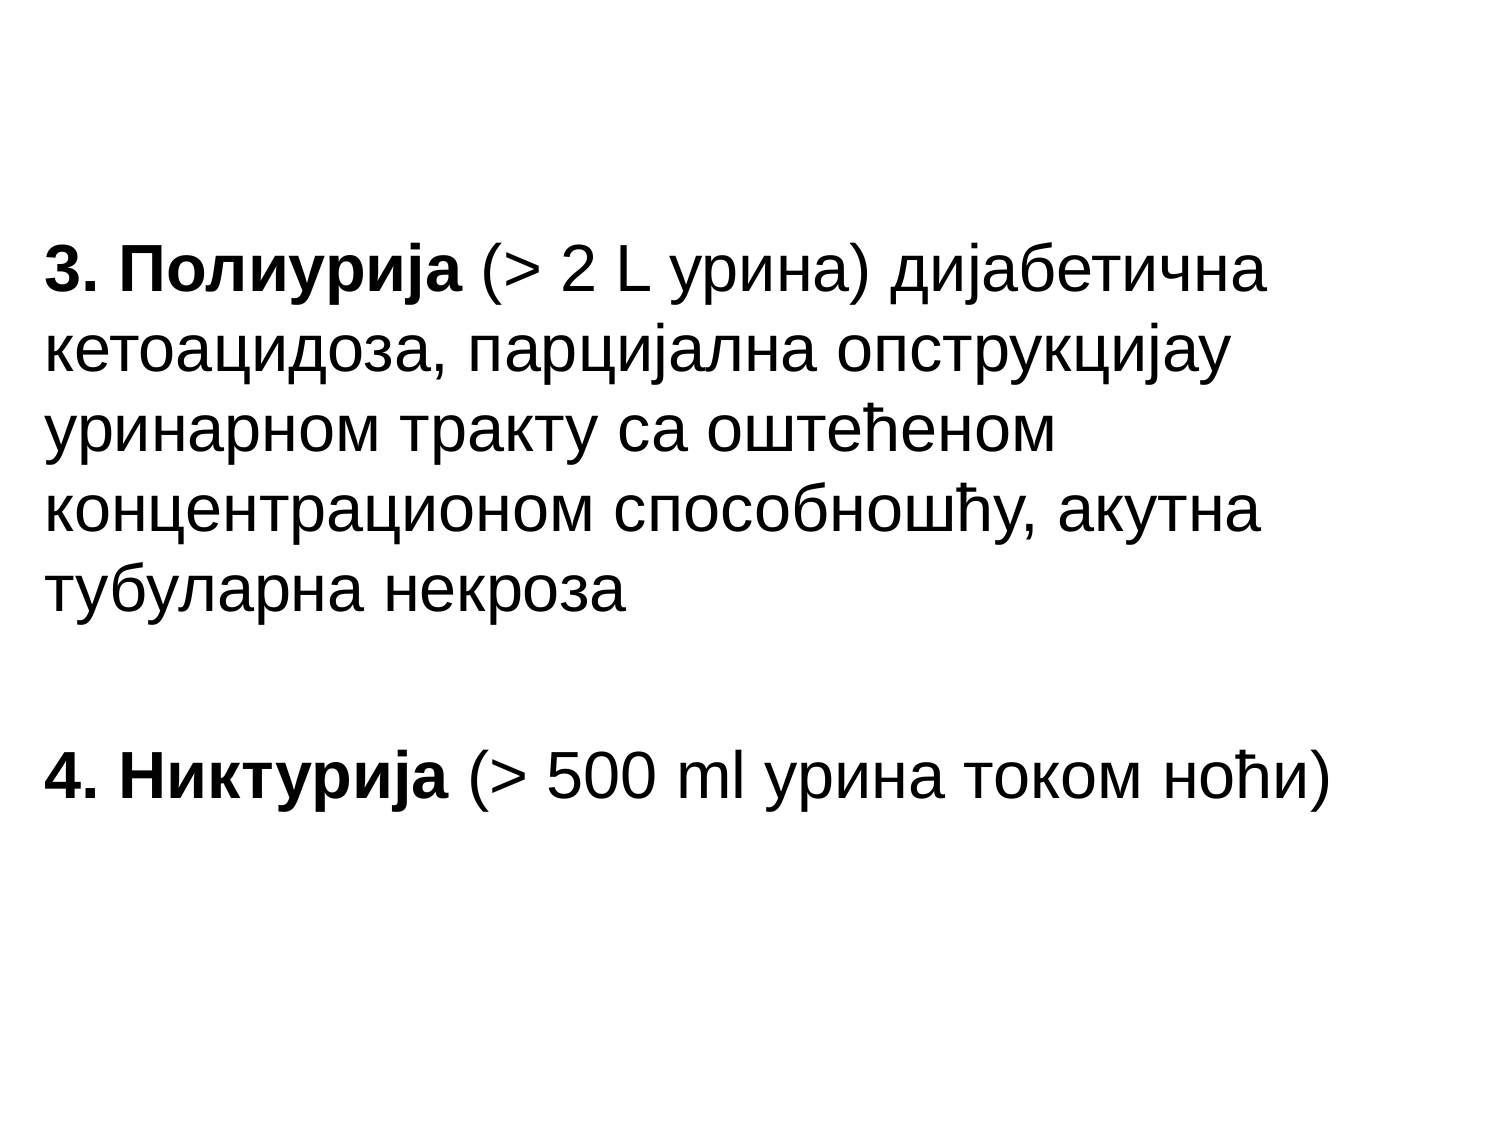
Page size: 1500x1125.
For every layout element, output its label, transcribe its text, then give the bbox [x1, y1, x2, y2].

list 3. Полиурија (> 2 L урина) дијабетична кетоацидоза, парцијална опструкцијау уринарном тракту са оштећеном концентрационом способношћу, акутна тубуларна некроза 4. Никтурија (> 500 ml урина током ноћи) [29, 30, 1471, 1024]
